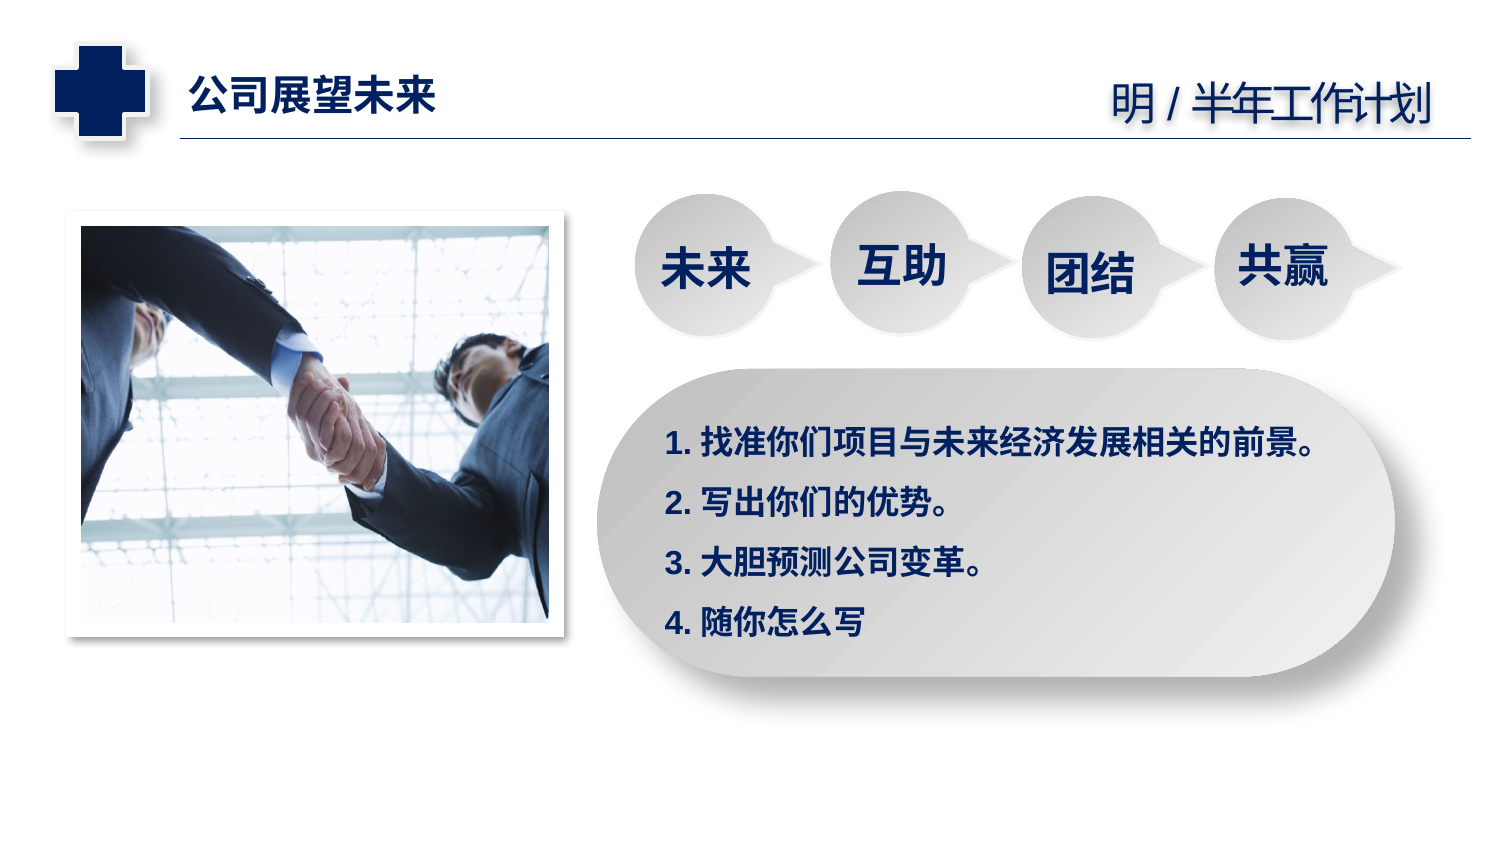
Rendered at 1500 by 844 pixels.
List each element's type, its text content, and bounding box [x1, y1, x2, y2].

text_box 明/半年工作计划 [1095, 67, 1449, 138]
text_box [631, 190, 823, 340]
text_box 1.找准你们项目与未来经济发展相关的前景。 2.写出你们的优势。 3.大胆预测公司变革。 4.随你怎么写 [664, 401, 1500, 642]
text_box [1018, 192, 1212, 342]
picture [80, 225, 550, 623]
text_box [595, 366, 1342, 679]
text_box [1211, 194, 1405, 344]
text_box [827, 187, 1021, 337]
text_box 公司展望未来 [172, 60, 453, 126]
